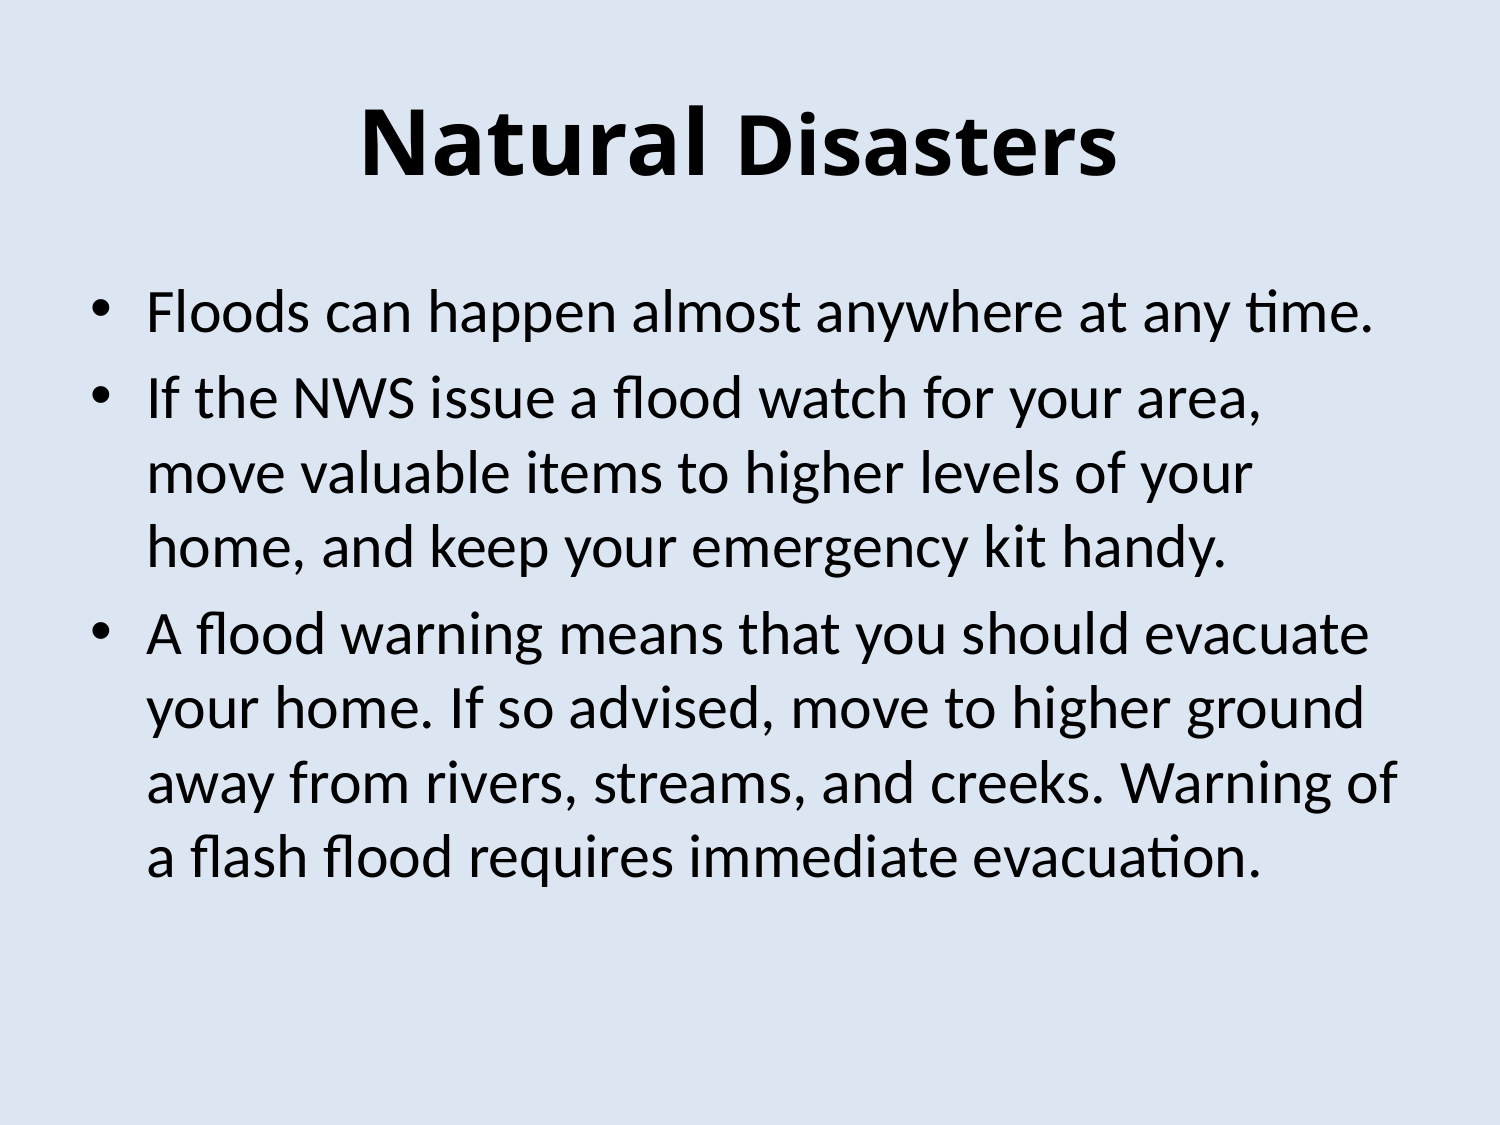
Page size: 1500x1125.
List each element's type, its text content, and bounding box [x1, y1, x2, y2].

title Natural Disasters [75, 45, 1425, 233]
list Floods can happen almost anywhere at any time. If the NWS issue a flood watch for your area, move valuable items to higher levels of your home, and keep your emergency kit handy. A flood warning means that you should evacuate your home. If so advised, move to higher ground away from rivers, streams, and creeks. Warning of a flash flood requires immediate evacuation. [75, 262, 1425, 1005]
